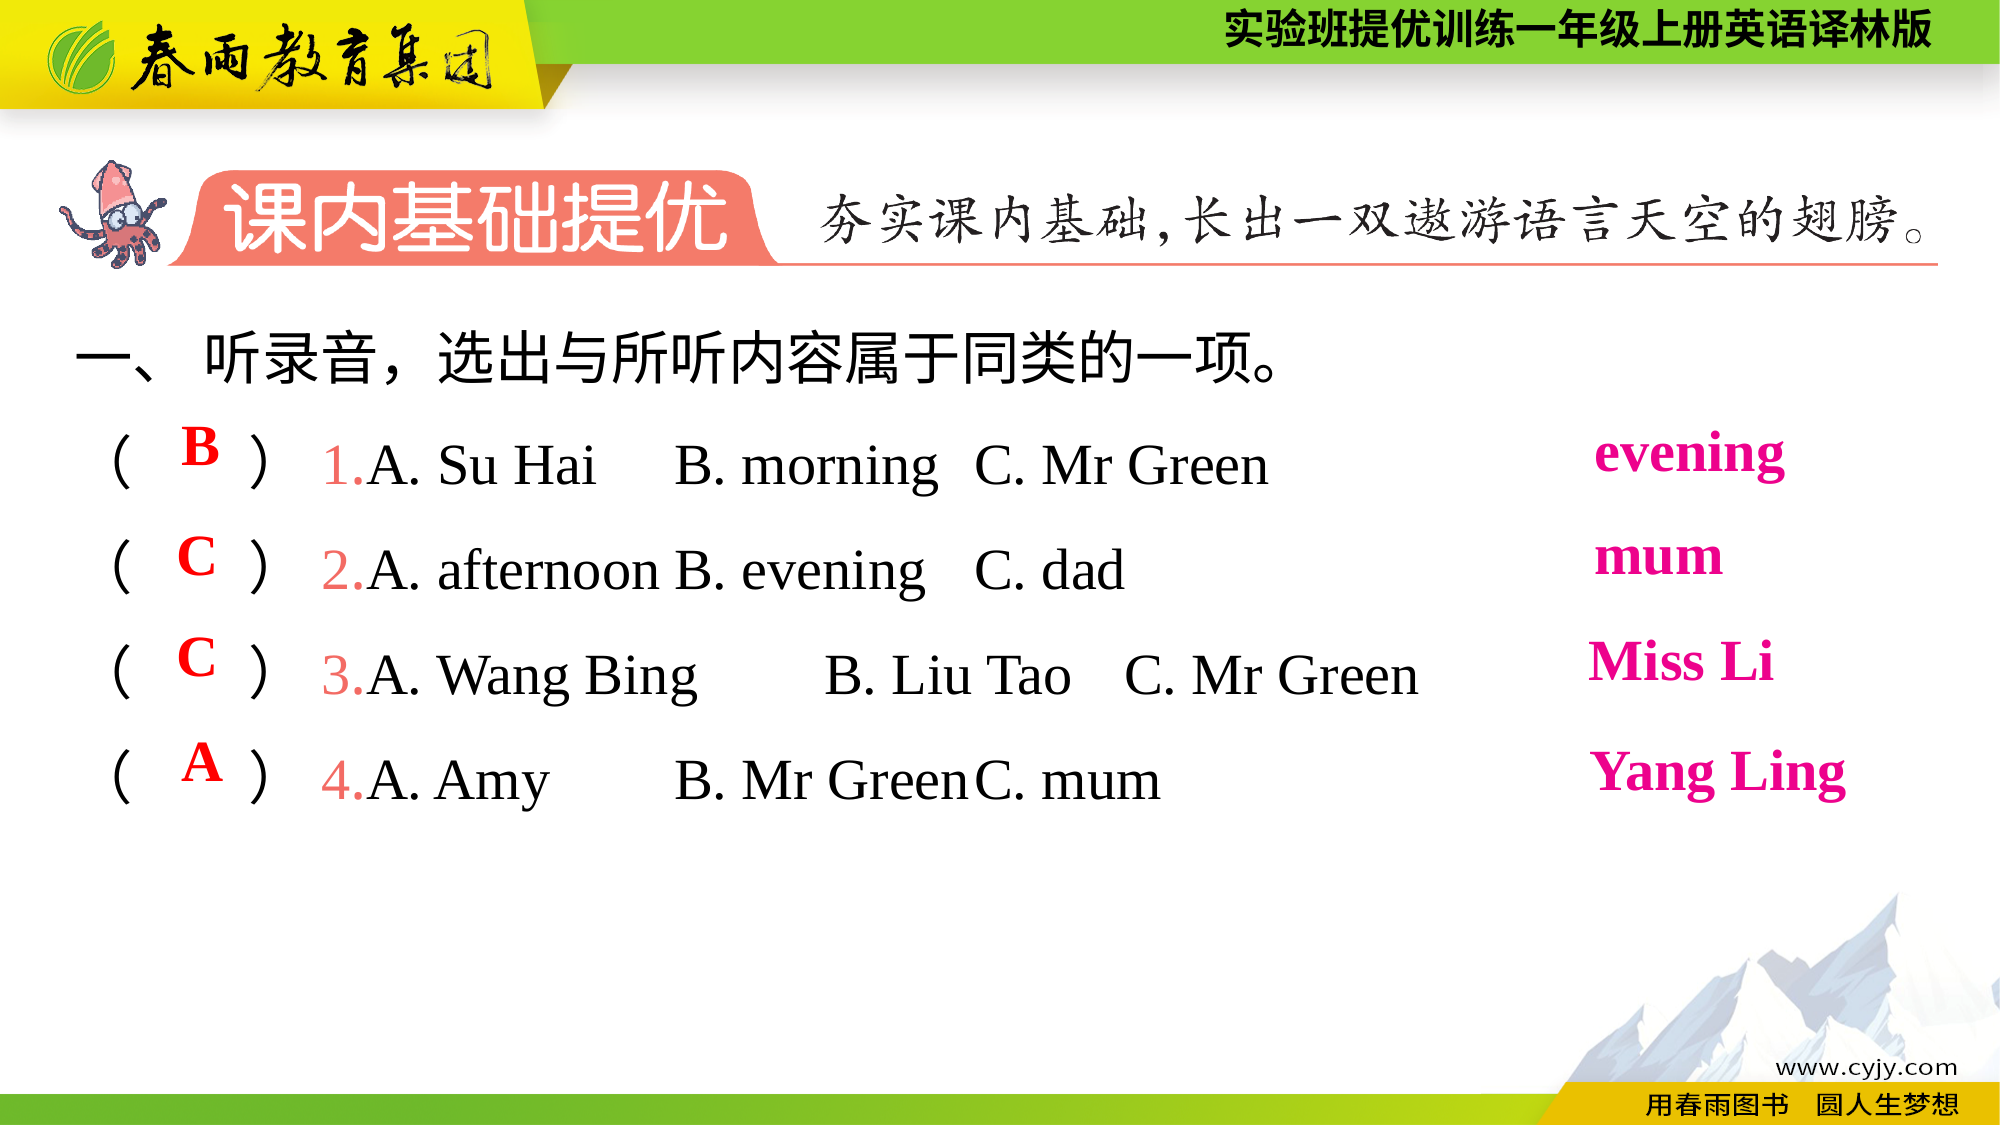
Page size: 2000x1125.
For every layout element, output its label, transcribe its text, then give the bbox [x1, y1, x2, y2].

text_box mum [1579, 508, 1739, 594]
picture [0, 0, 2000, 1125]
text_box evening [1579, 405, 1801, 491]
text_box A [166, 716, 238, 801]
text_box Miss Li [1574, 614, 1791, 700]
text_box Yang Ling [1574, 724, 1863, 810]
list 一、 听录音，选出与所听内容属于同类的一项。 （ ）1.A. Su Hai B. morning C. Mr Green （ ）2.A. afternoon B. evening C. dad （ ）3.A. Wang Bing B. Liu Tao C. Mr Green （ ）4.A. Amy B. Mr Green C. mum [59, 278, 1944, 825]
text_box C [161, 611, 234, 696]
text_box C [161, 509, 234, 595]
text_box B [166, 400, 235, 485]
